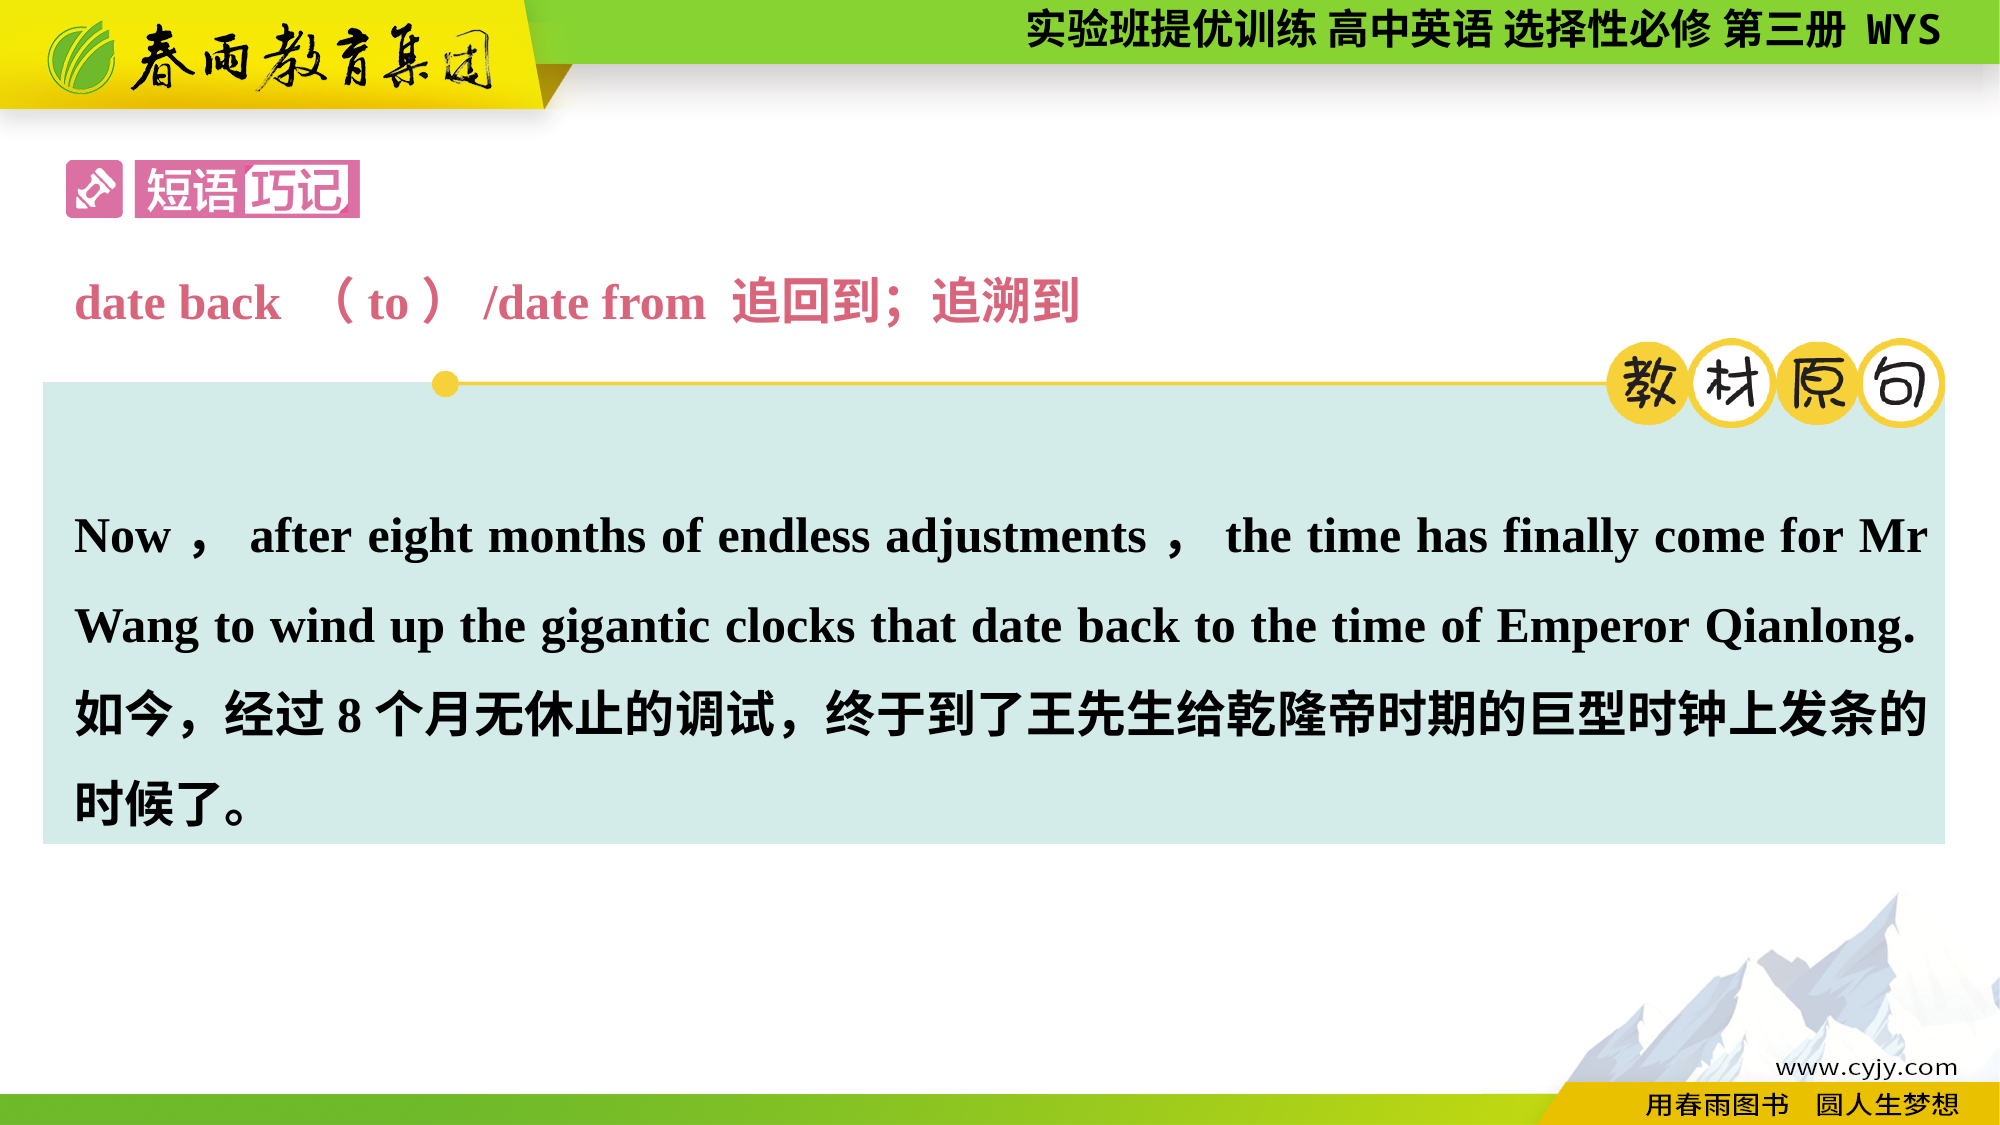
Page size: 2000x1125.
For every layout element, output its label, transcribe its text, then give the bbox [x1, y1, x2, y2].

picture [0, 0, 2000, 1125]
list date back （to）/date from 追回到；追溯到 [59, 231, 1944, 327]
